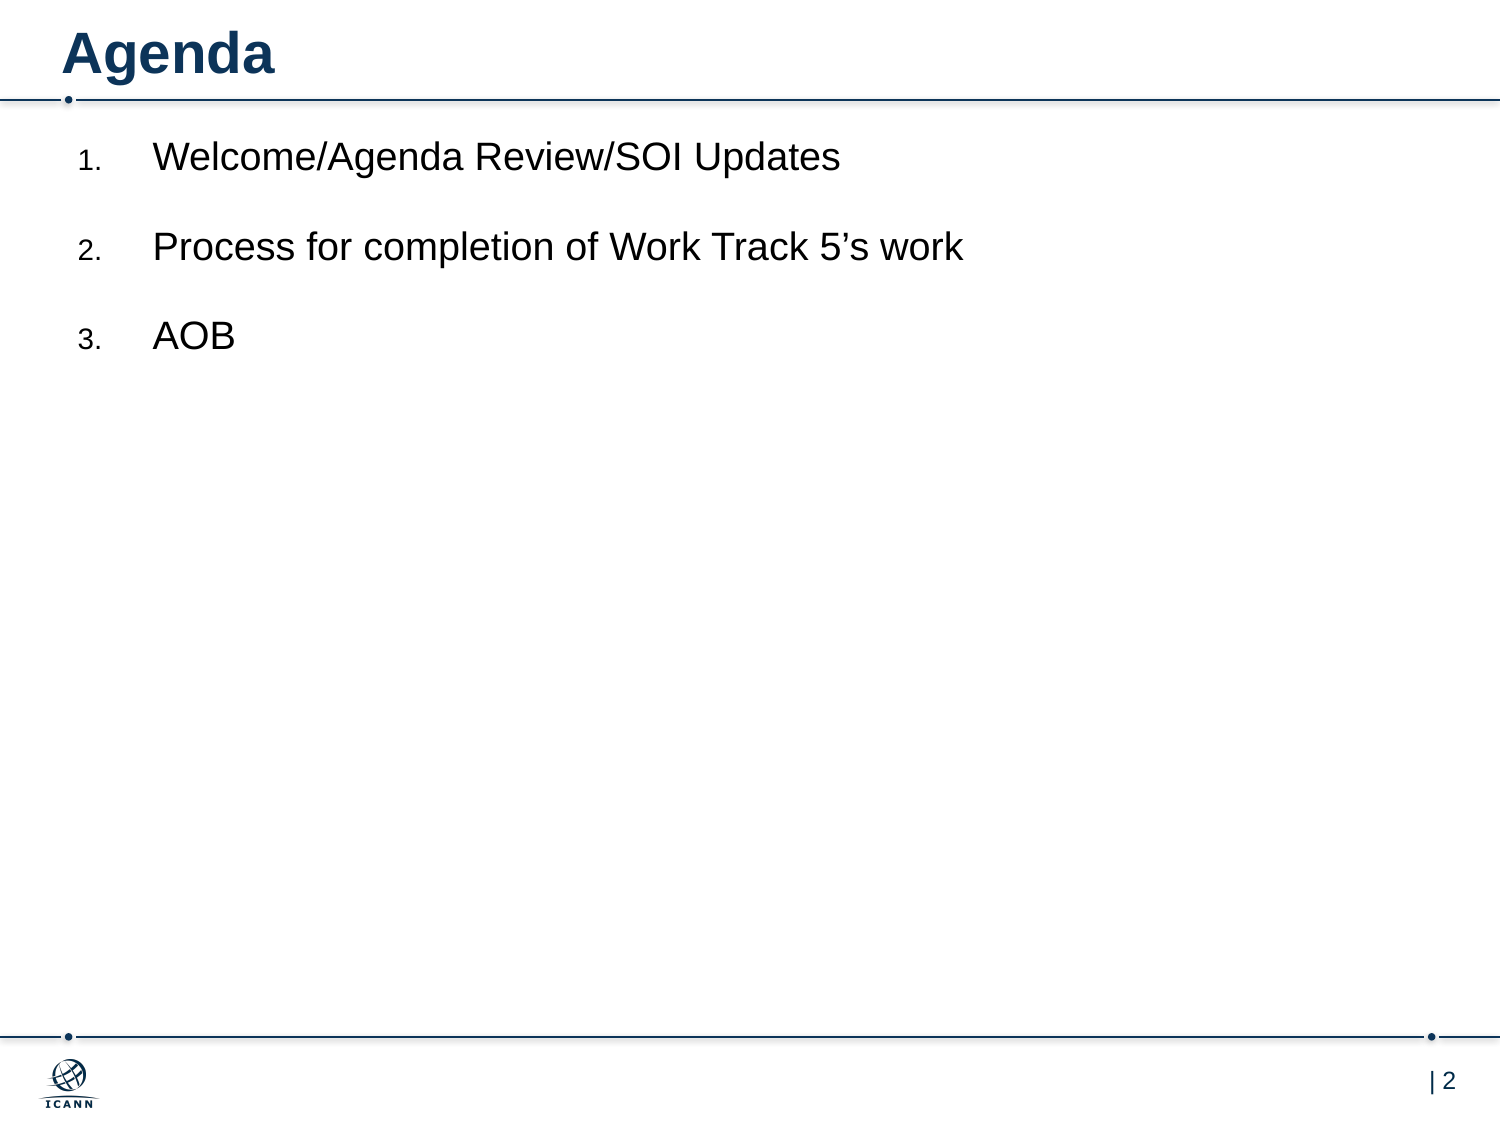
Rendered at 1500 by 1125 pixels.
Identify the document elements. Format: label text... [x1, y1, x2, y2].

title Agenda [61, 7, 1467, 82]
list Welcome/Agenda Review/SOI Updates Process for completion of Work Track 5’s work AOB [77, 131, 1433, 996]
picture [38, 1059, 100, 1108]
